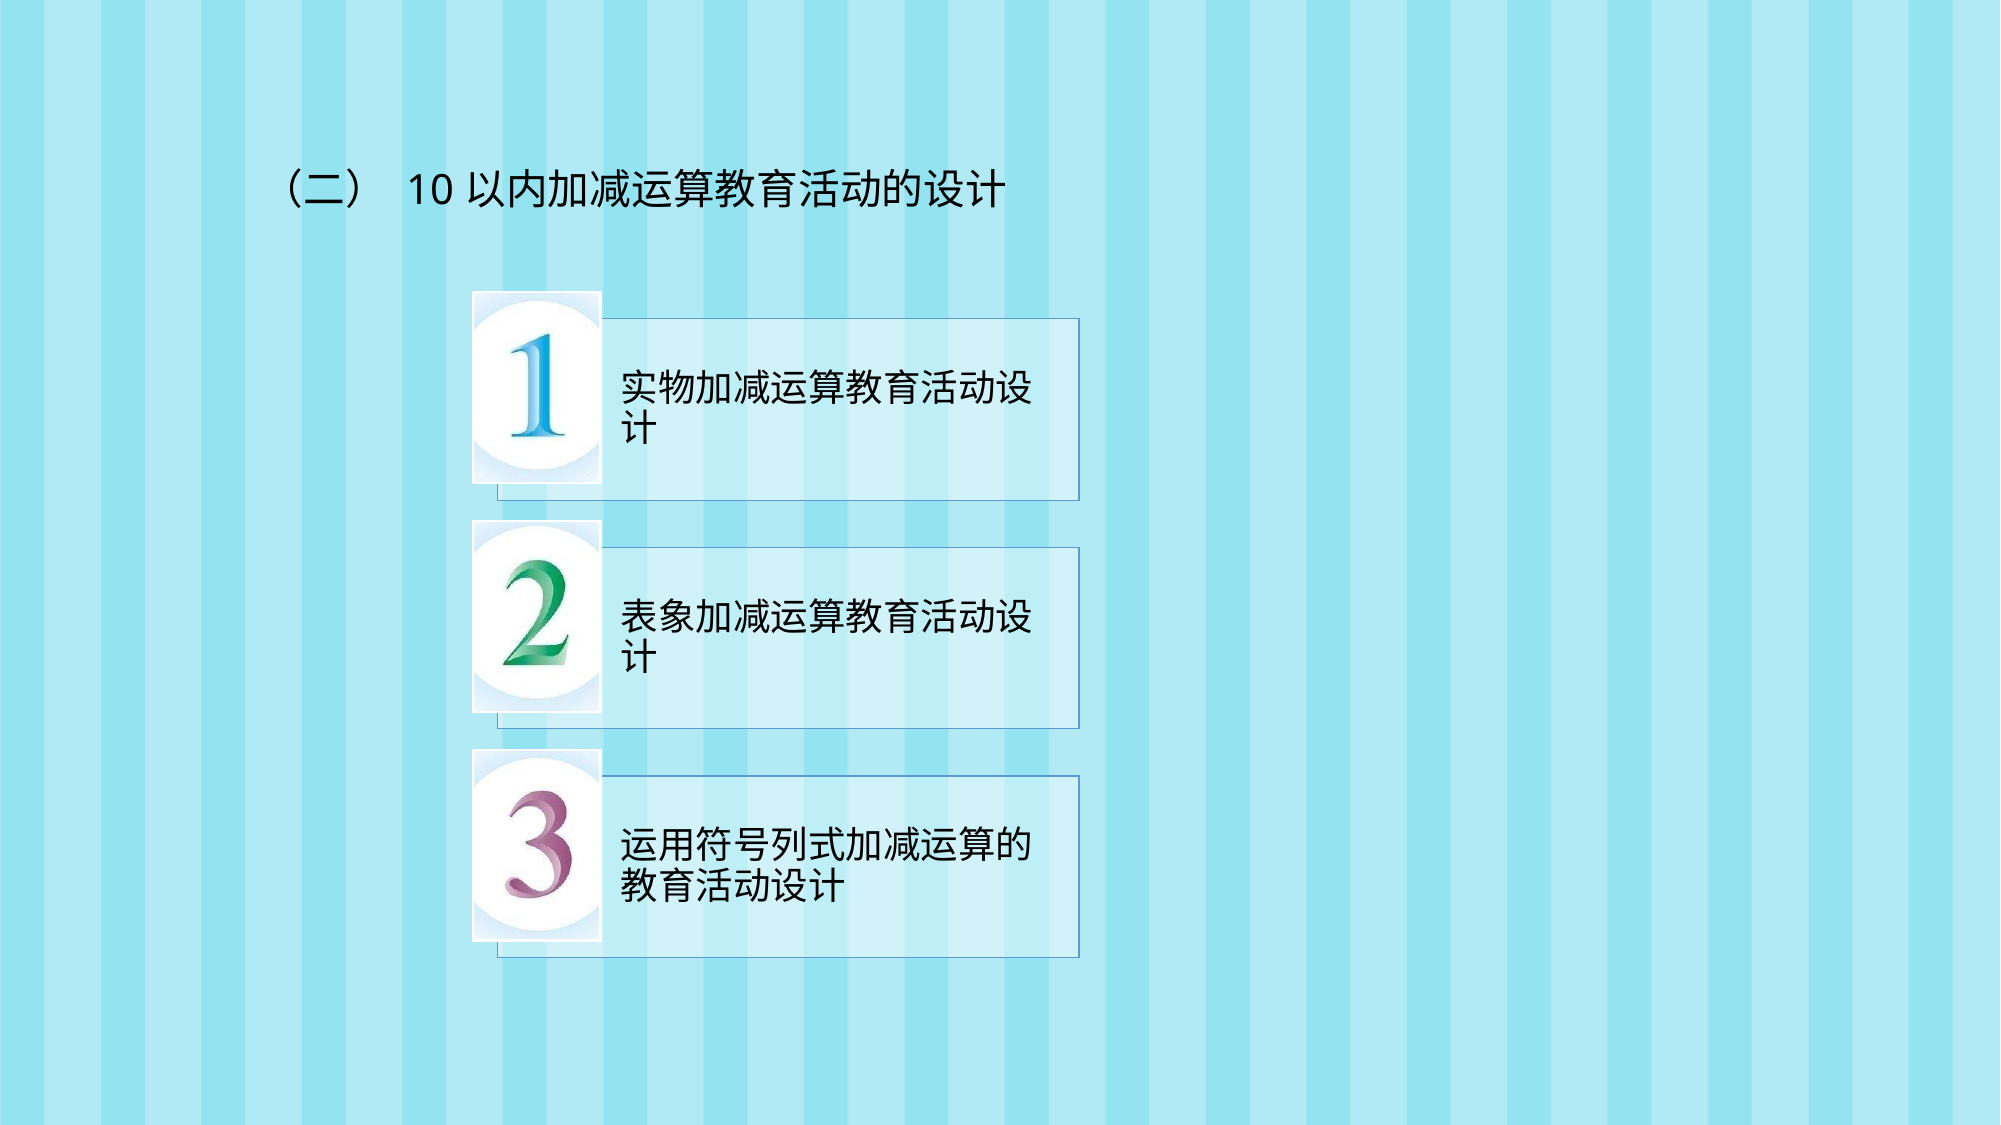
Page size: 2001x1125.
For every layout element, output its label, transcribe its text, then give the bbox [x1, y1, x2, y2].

picture [0, 0, 2000, 1125]
text_box （二） 10以内加减运算教育活动的设计 [247, 155, 1053, 221]
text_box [247, 272, 1306, 978]
